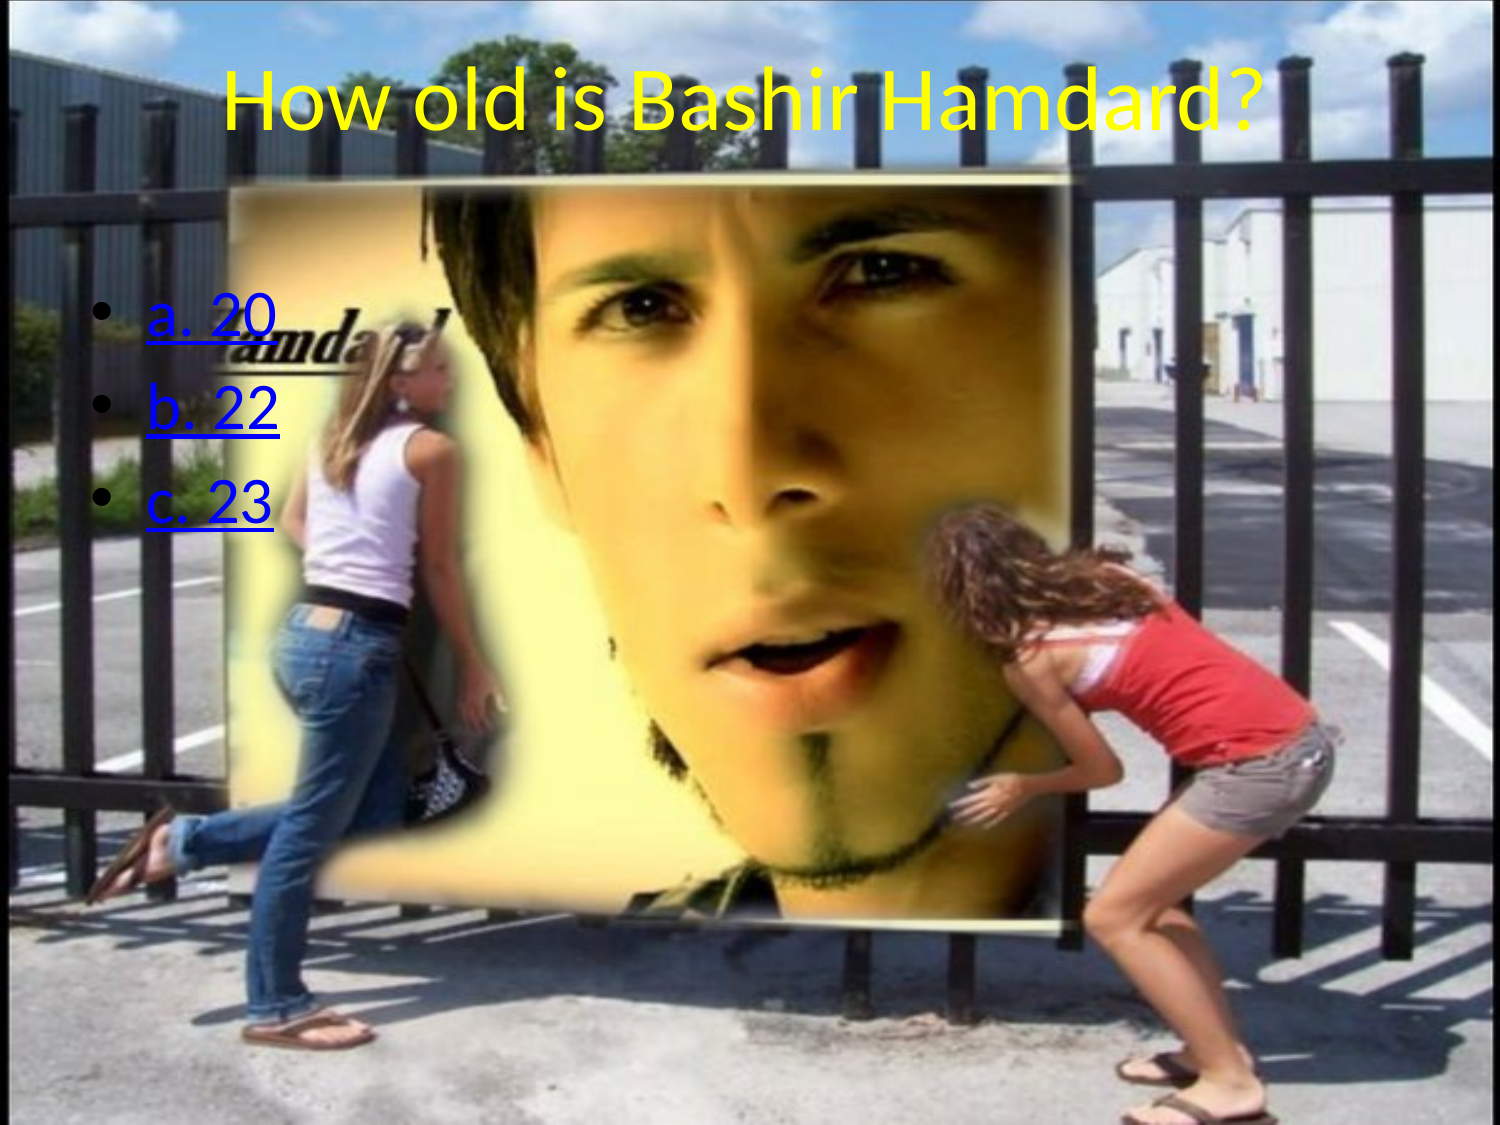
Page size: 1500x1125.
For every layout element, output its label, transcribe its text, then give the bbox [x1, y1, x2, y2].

title How old is Bashir Hamdard? [70, 0, 1421, 188]
list a. 20 b. 22 c. 23 [75, 262, 1425, 1005]
picture [0, 0, 1500, 1125]
